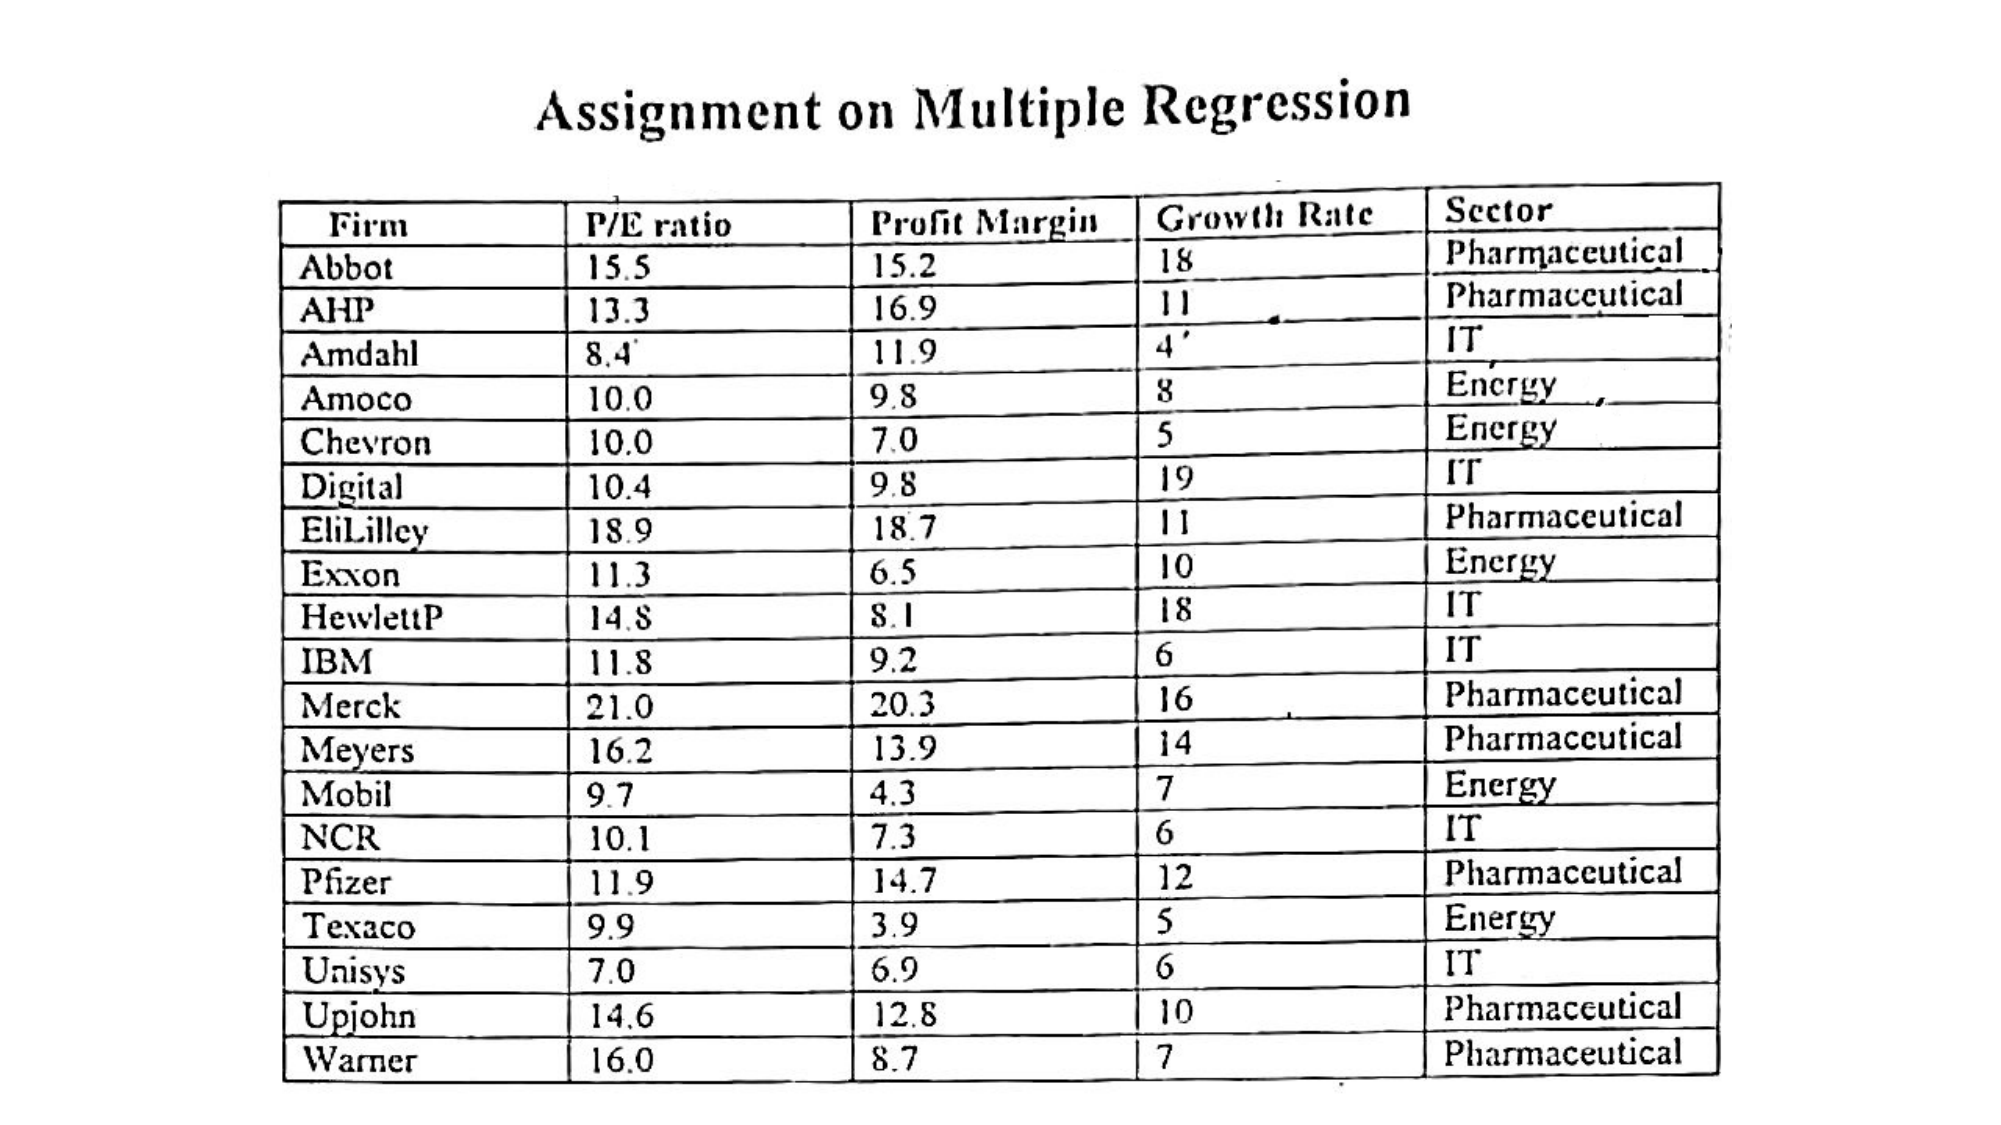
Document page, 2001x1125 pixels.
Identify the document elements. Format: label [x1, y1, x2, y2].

picture [528, 69, 1424, 165]
picture [267, 170, 1733, 1098]
